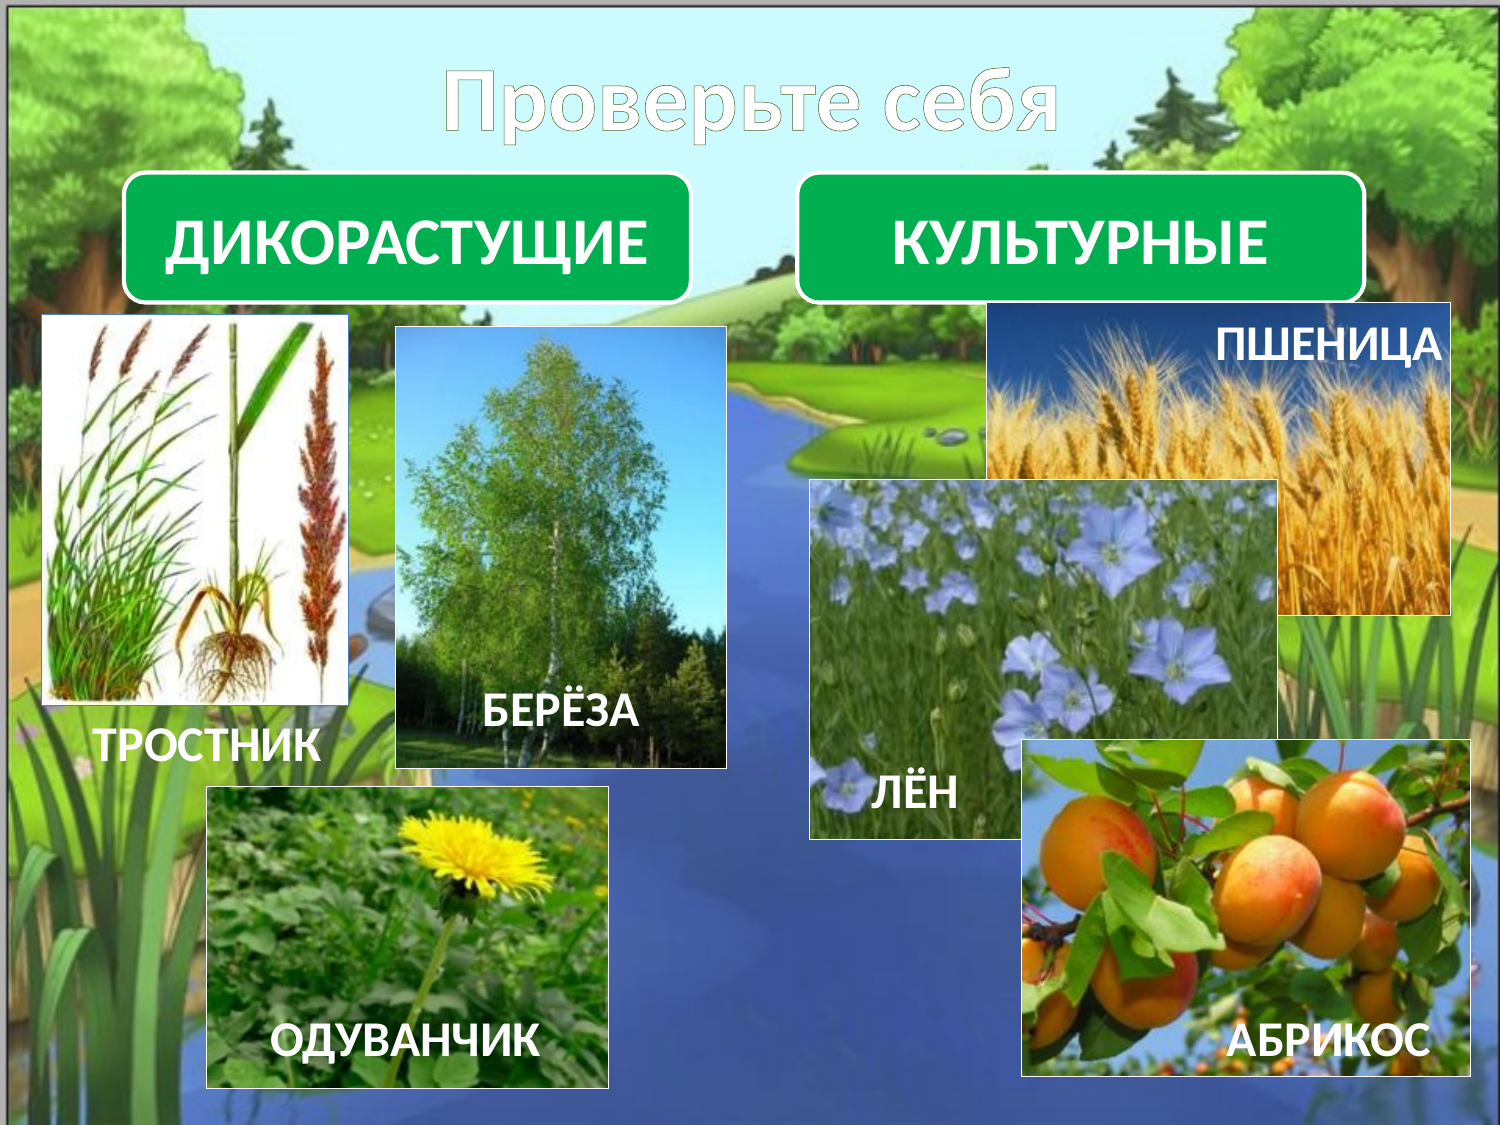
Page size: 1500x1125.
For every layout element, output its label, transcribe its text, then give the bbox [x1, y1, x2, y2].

text_box ДИКОРАСТУЩИЕ [121, 170, 694, 305]
picture [808, 302, 1471, 1077]
picture [41, 314, 349, 706]
title Проверьте себя [76, 0, 1427, 188]
picture [395, 326, 727, 769]
text_box ПШЕНИЦА [1453, 302, 1458, 378]
text_box КУЛЬТУРНЫЕ [795, 170, 1367, 305]
picture [206, 786, 609, 1089]
text_box ТРОСТНИК [78, 715, 337, 779]
